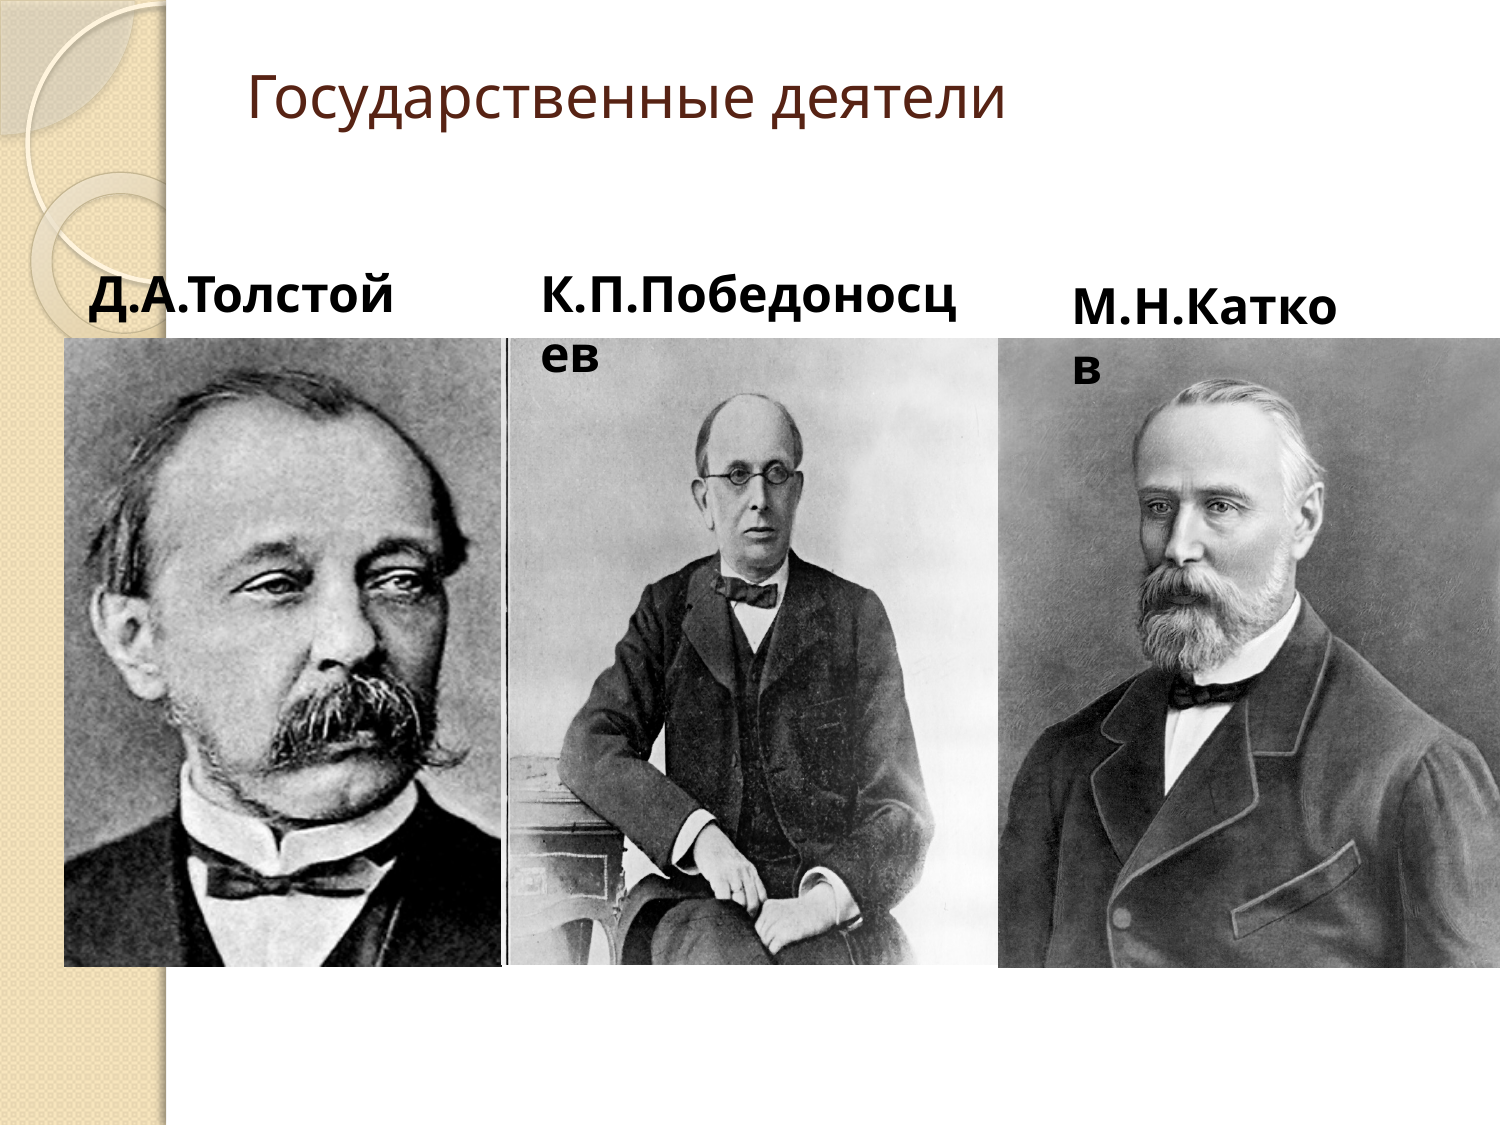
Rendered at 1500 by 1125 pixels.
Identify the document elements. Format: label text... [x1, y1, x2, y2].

title Государственные деятели [76, 45, 1466, 197]
text_box М.Н.Катков [1057, 267, 1372, 335]
text_box Д.А.Толстой [64, 255, 467, 330]
text_box К.П.Победоносцев [525, 255, 999, 335]
picture [64, 337, 1500, 968]
